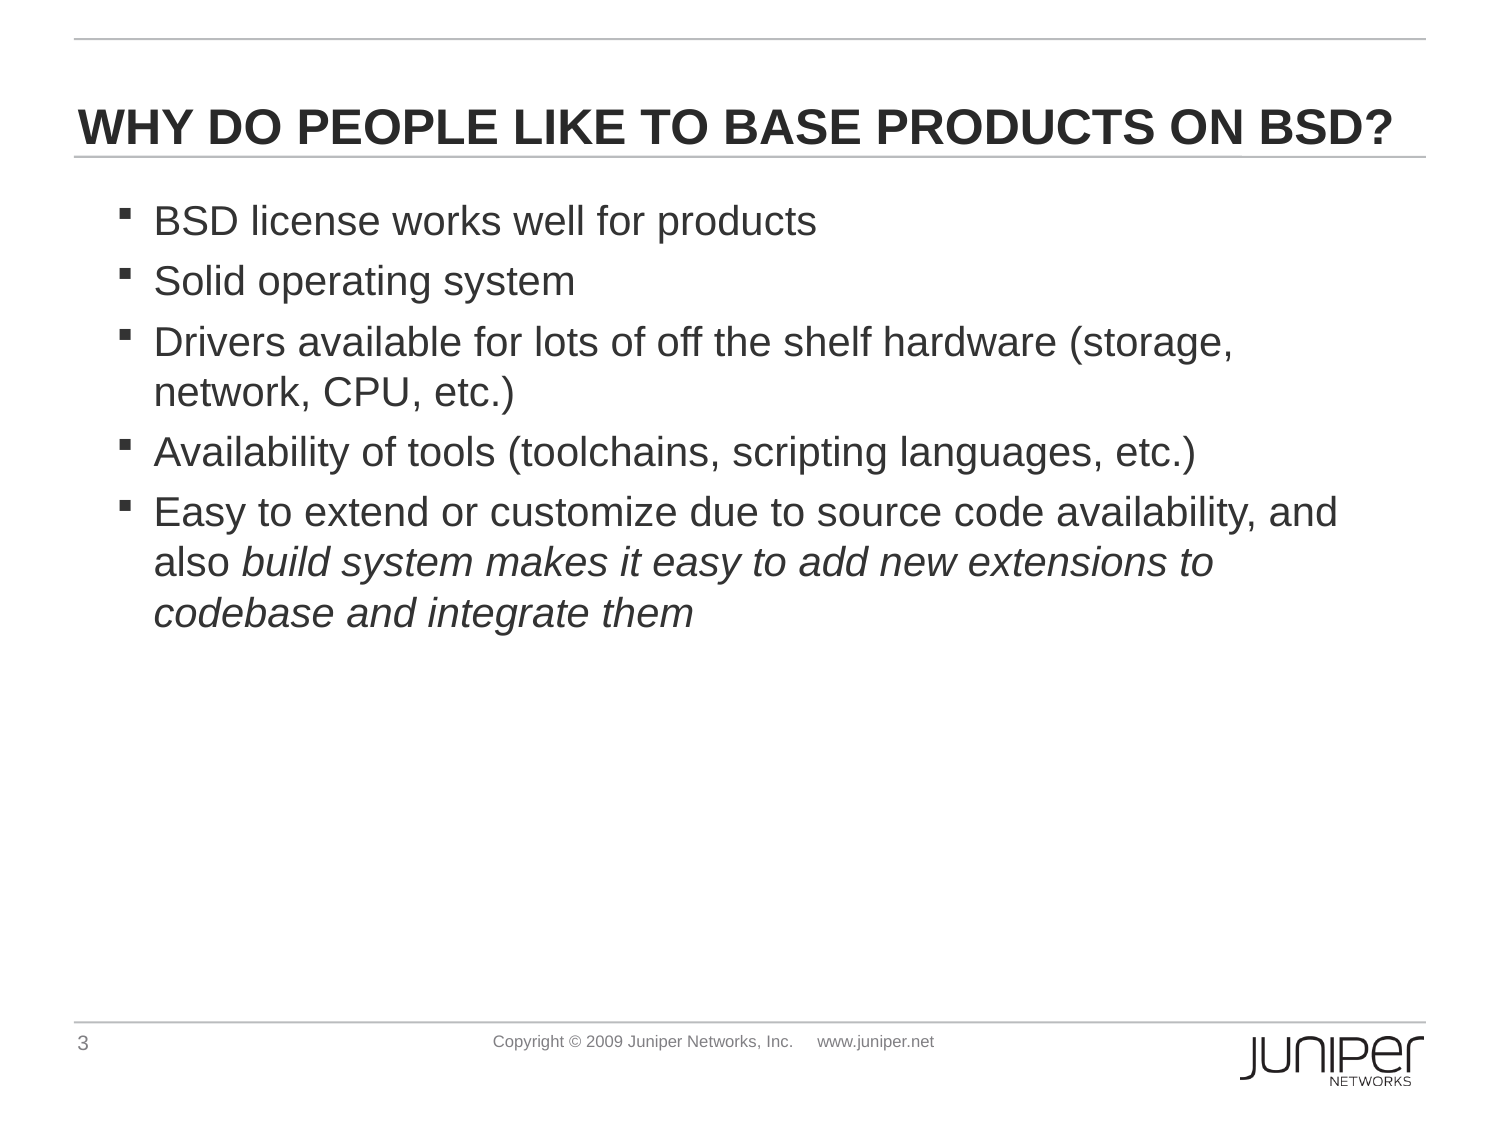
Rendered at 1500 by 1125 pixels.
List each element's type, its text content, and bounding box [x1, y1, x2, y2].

list BSD license works well for products Solid operating system Drivers available for lots of off the shelf hardware (storage, network, CPU, etc.) Availability of tools (toolchains, scripting languages, etc.) Easy to extend or customize due to source code availability, and also build system makes it easy to add new extensions to codebase and integrate them [60, 186, 1411, 983]
title Why do people like to base products on bsd? [77, 41, 1427, 164]
picture [1240, 1036, 1424, 1086]
